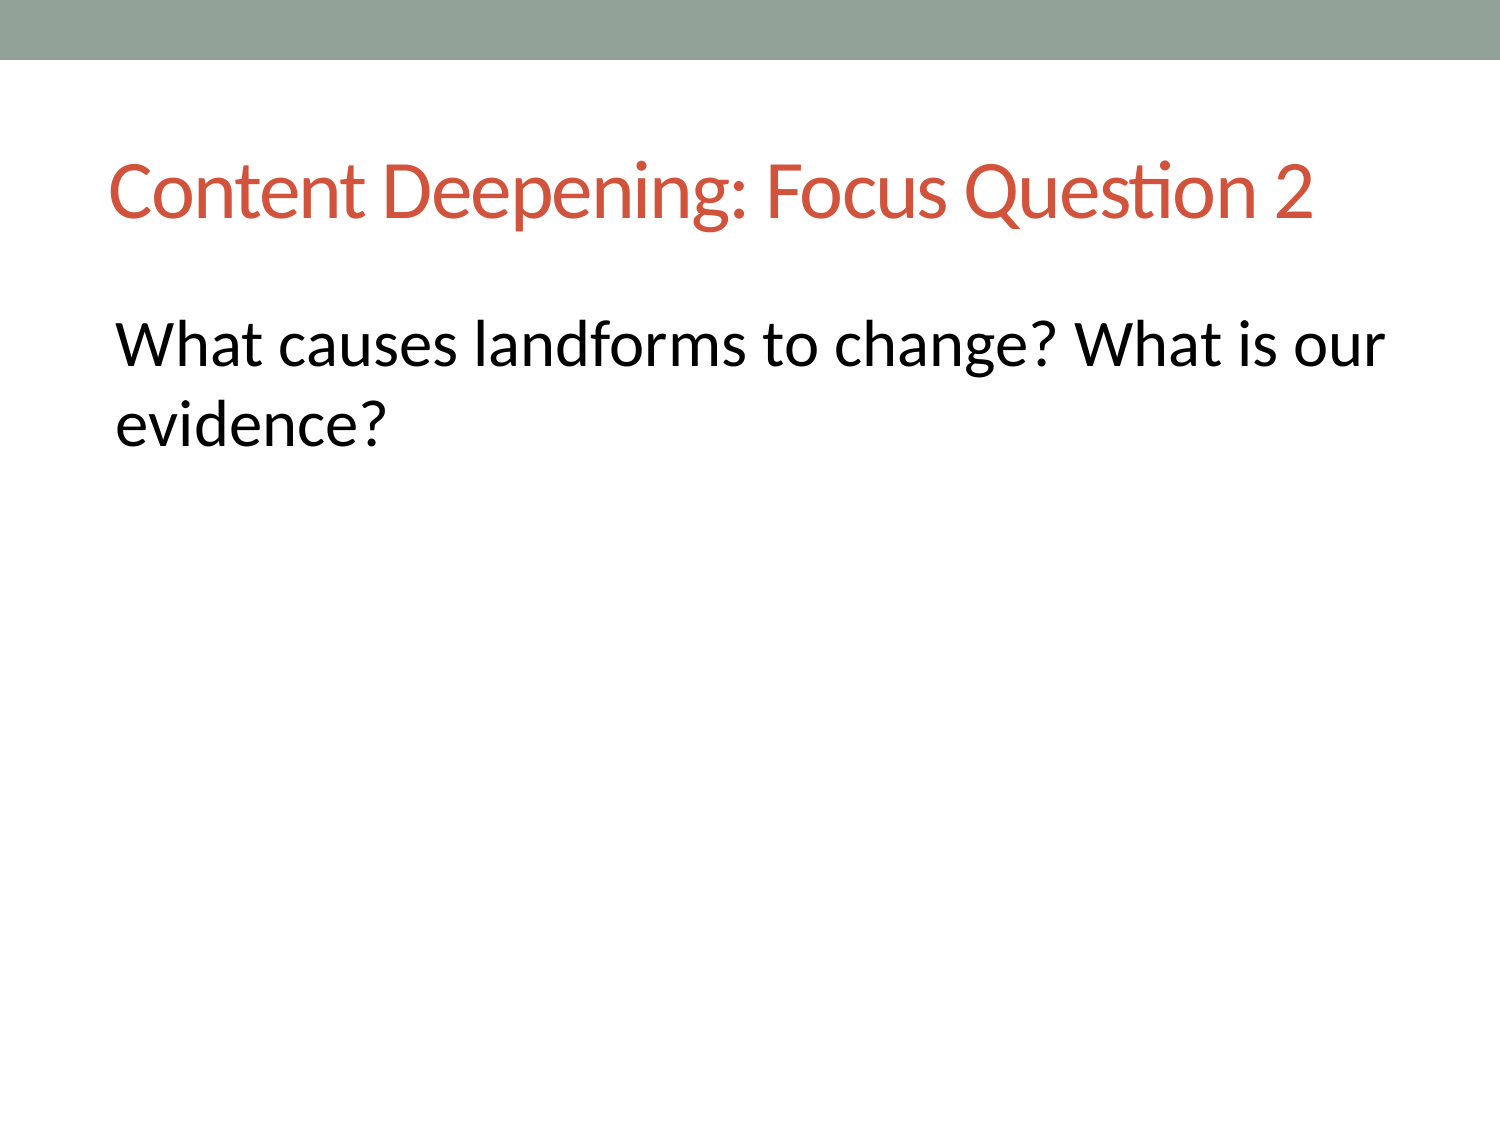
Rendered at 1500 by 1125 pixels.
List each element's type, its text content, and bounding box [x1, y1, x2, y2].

title Content Deepening: Focus Question 2 [94, 103, 1425, 267]
list What causes landforms to change? What is our evidence? [100, 292, 1428, 1030]
